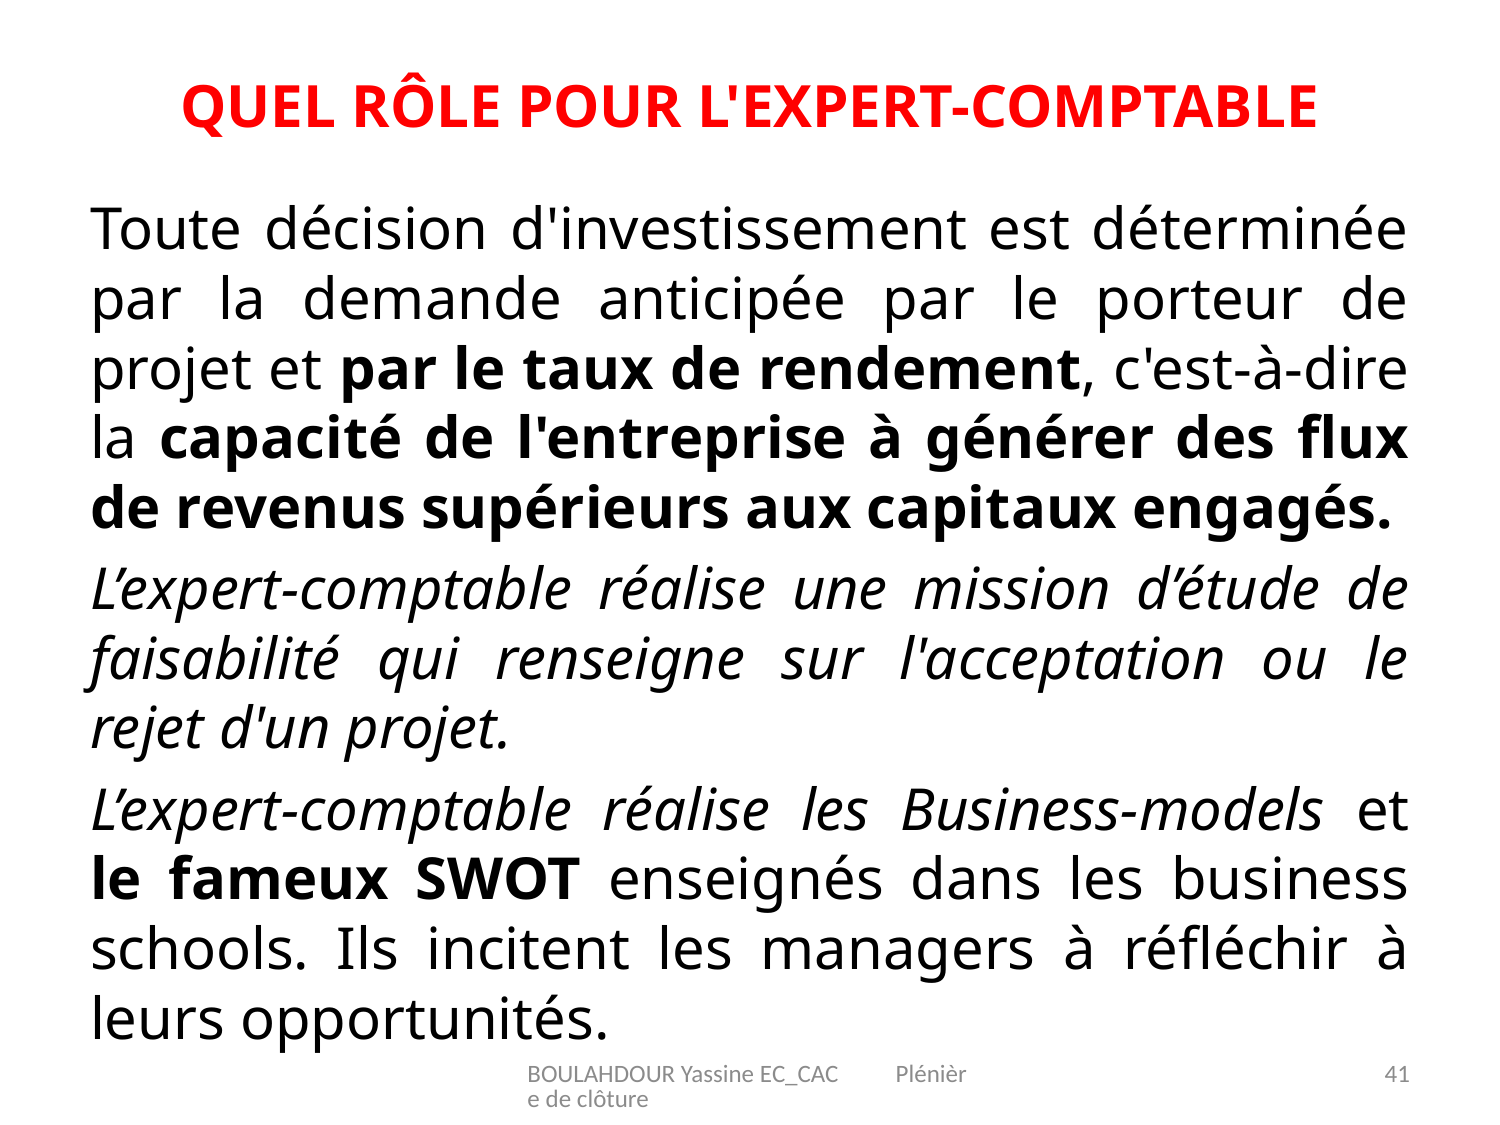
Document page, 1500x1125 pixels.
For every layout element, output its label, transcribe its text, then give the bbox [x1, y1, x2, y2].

footer BOULAHDOUR Yassine EC_CAC Plénière de clôture [512, 1042, 988, 1103]
title Quel rôle pour l'expert-comptable [75, 45, 1425, 184]
list Toute décision d'investissement est déterminée par la demande anticipée par le porteur de projet et par le taux de rendement, c'est-à-dire la capacité de l'entreprise à générer des flux de revenus supérieurs aux capitaux engagés. L’expert-comptable réalise une mission d’étude de faisabilité qui renseigne sur l'acceptation ou le rejet d'un projet. L’expert-comptable réalise les Business-models et le fameux SWOT enseignés dans les business schools. Ils incitent les managers à réfléchir à leurs opportunités. [75, 184, 1425, 1083]
slide_number 41 [1074, 1042, 1425, 1103]
